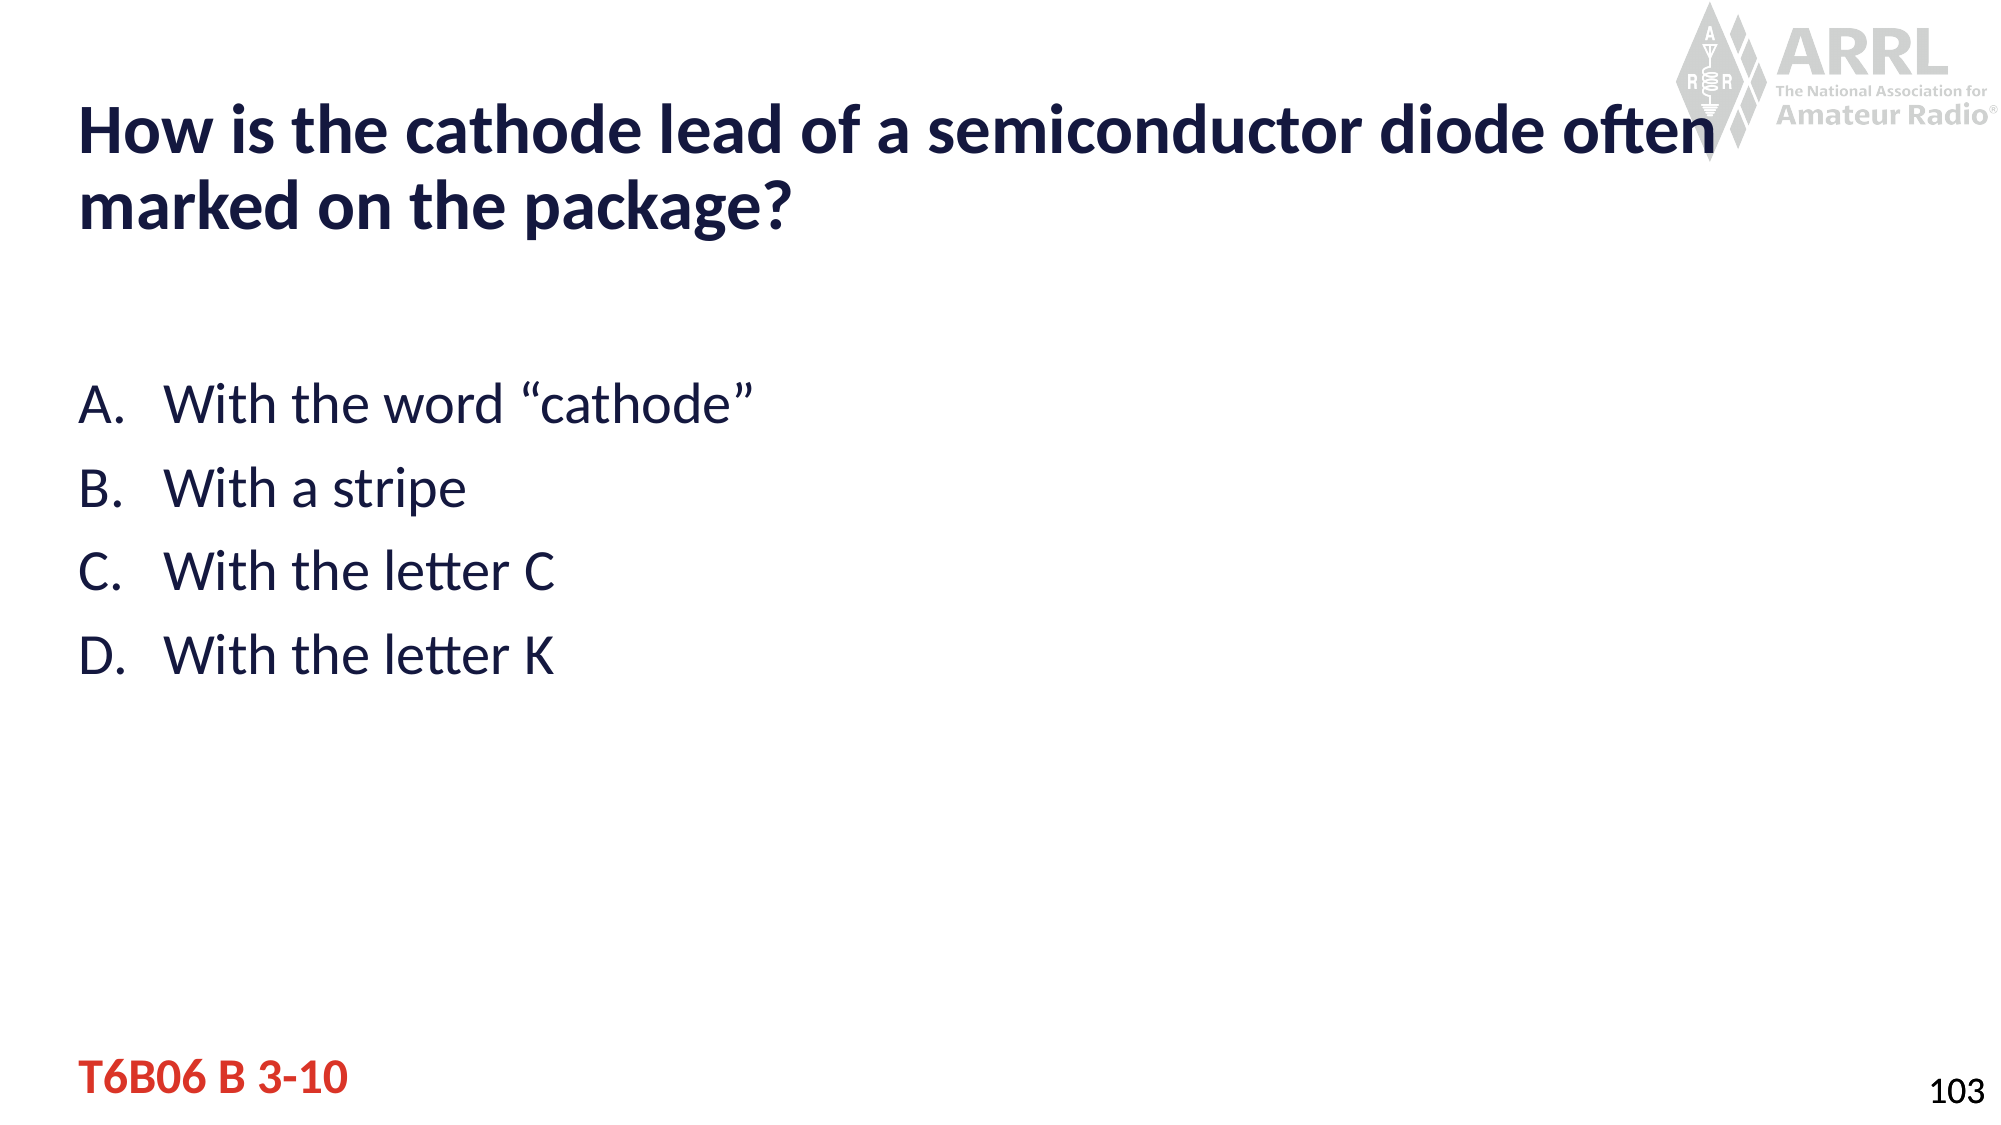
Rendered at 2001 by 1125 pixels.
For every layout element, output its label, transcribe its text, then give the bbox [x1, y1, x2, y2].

text_box T6B06 B 3-10 [63, 1036, 921, 1112]
title How is the cathode lead of a semiconductor diode often marked on the package? [63, 59, 1863, 278]
picture [1674, 0, 2000, 164]
list With the word “cathode” With a stripe With the letter C With the letter K [63, 365, 1863, 989]
